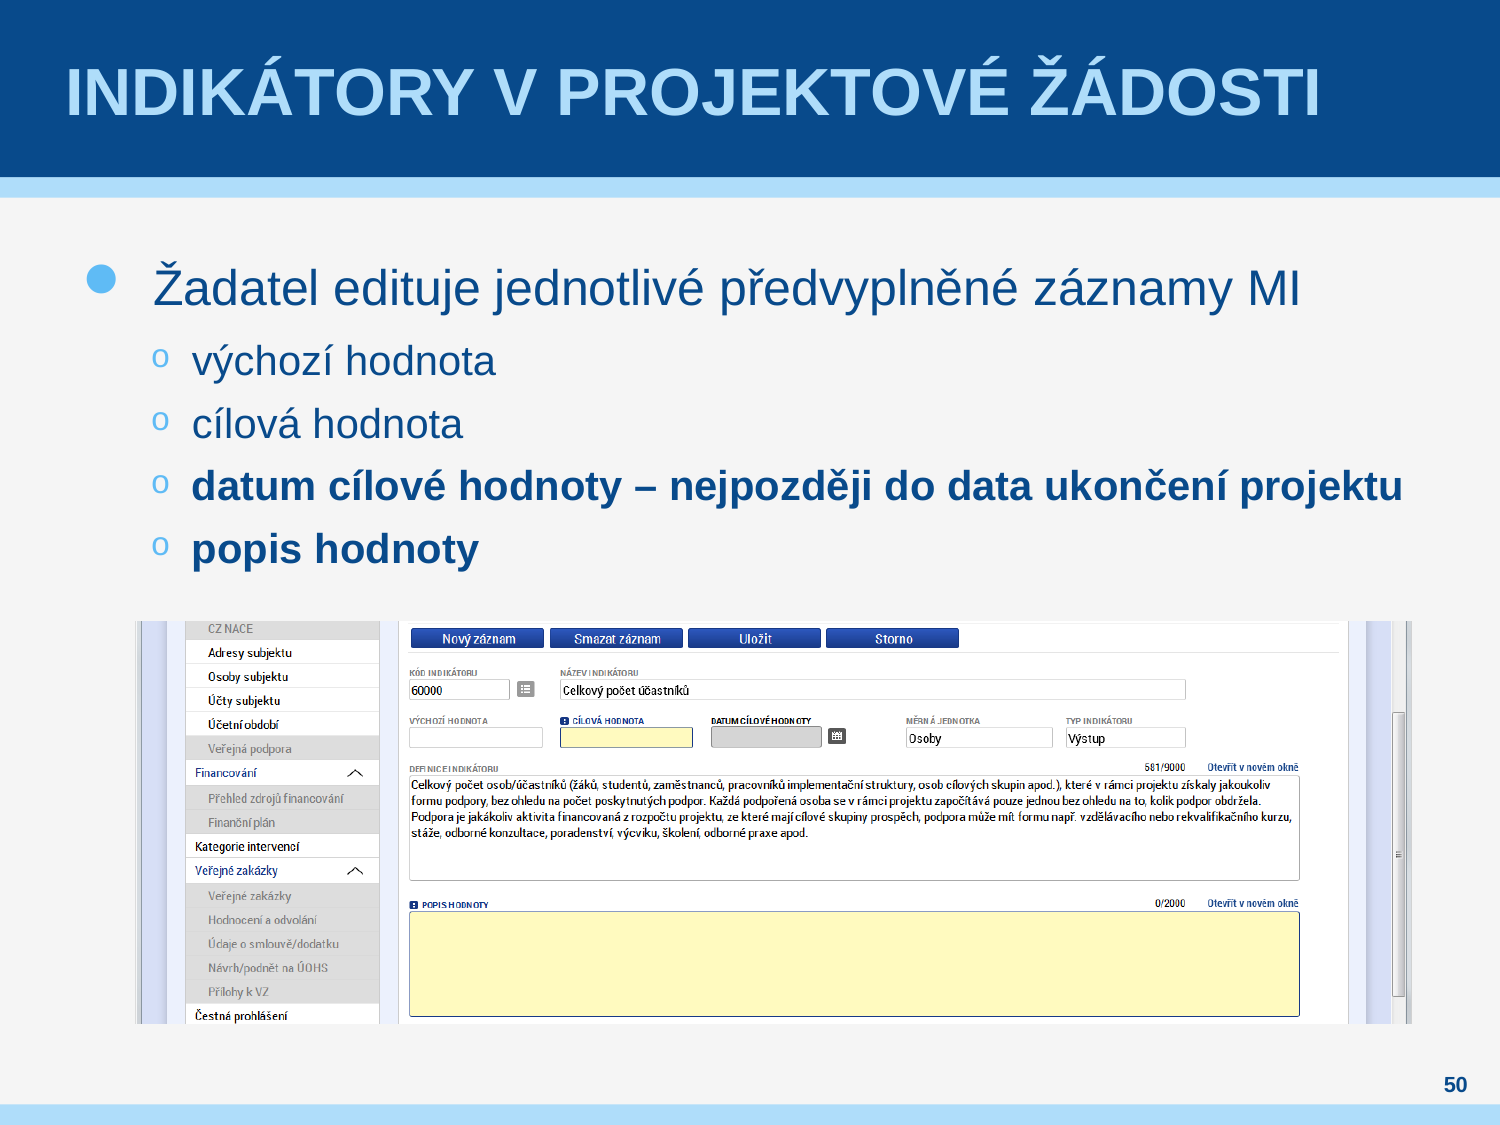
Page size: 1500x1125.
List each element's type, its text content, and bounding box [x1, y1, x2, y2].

list Žadatel edituje jednotlivé předvyplněné záznamy MI výchozí hodnota cílová hodnota datum cílové hodnoty – nejpozději do data ukončení projektu popis hodnoty [82, 255, 1406, 1012]
slide_number 50 [1417, 1068, 1495, 1099]
title Indikátory v projektové žádosti [59, 0, 1441, 178]
picture [135, 621, 1412, 1024]
